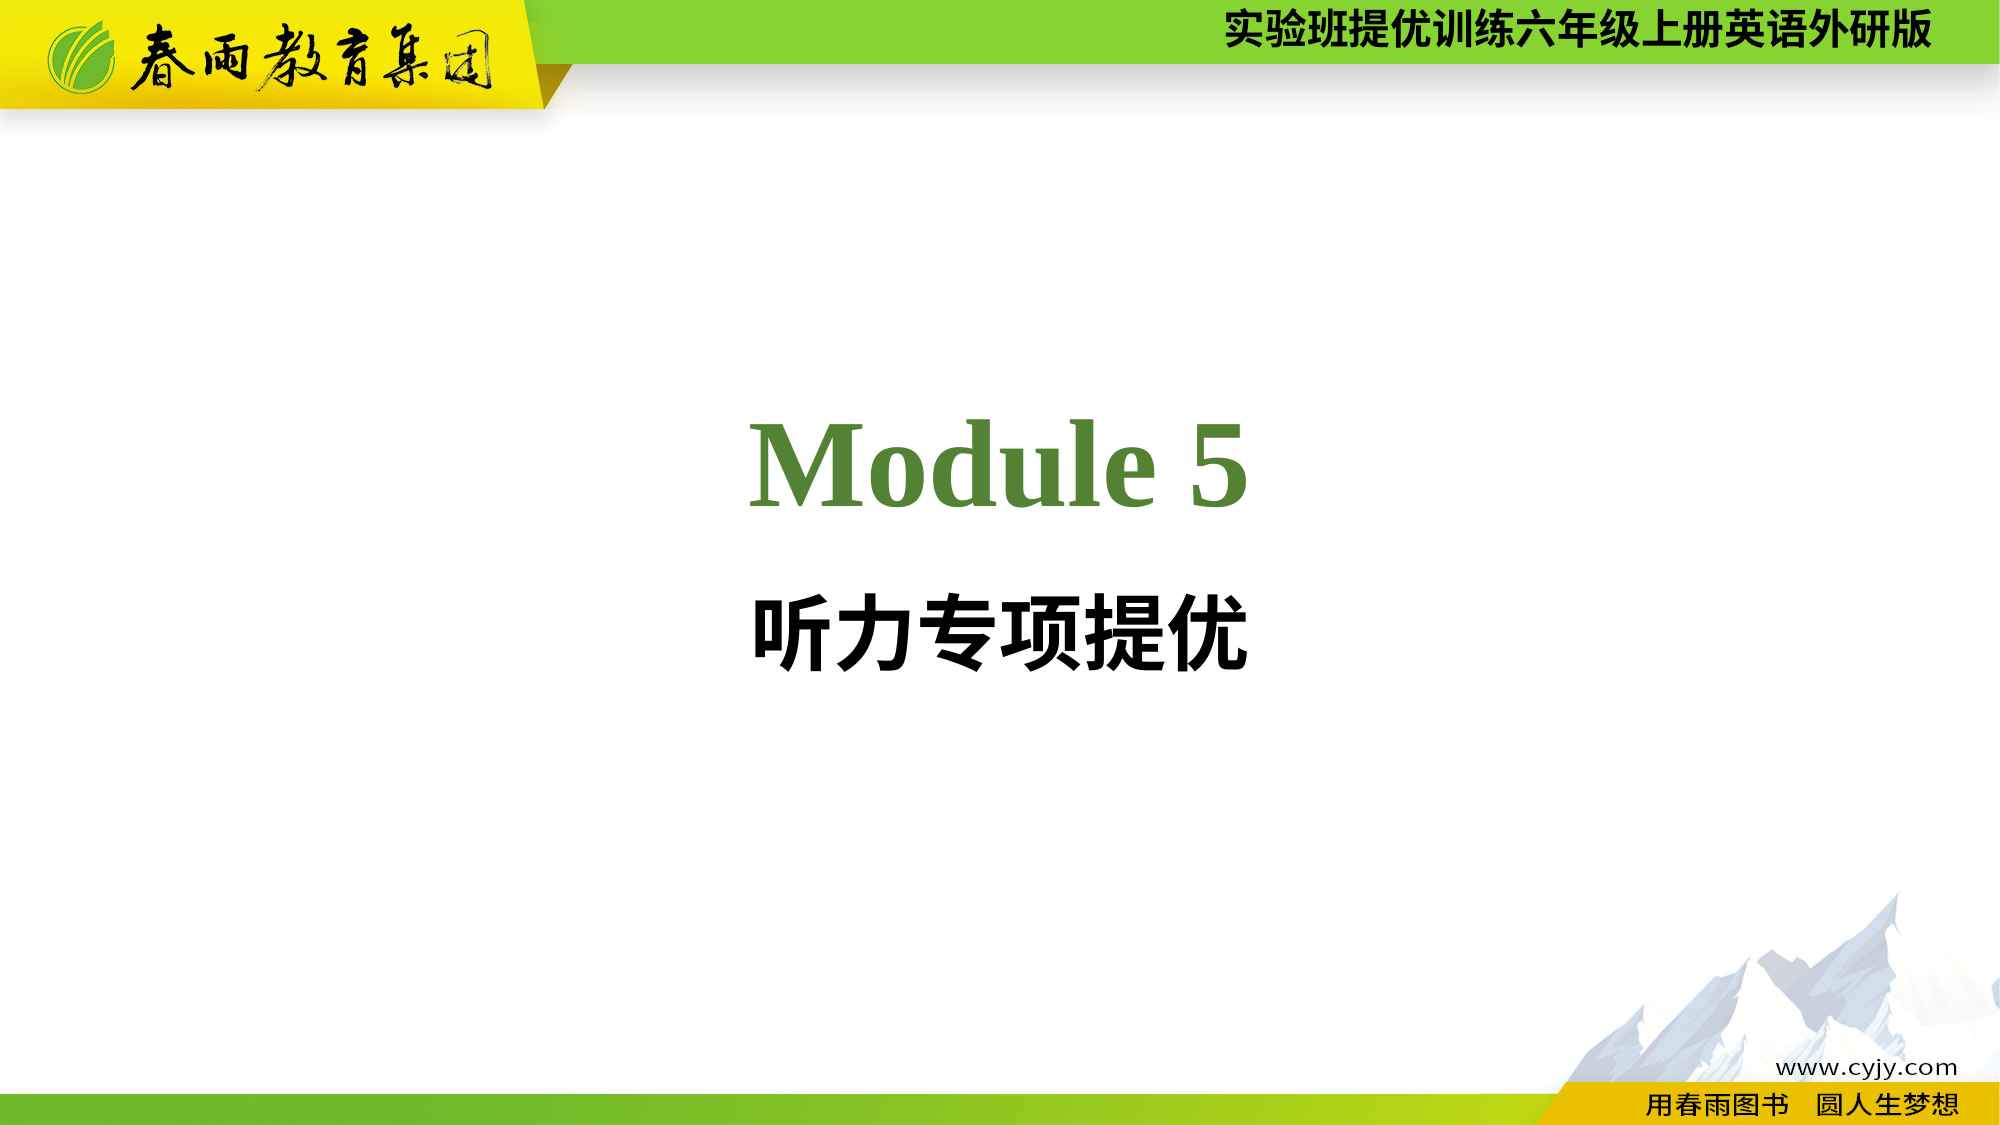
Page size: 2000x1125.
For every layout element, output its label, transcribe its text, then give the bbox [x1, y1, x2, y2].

picture [0, 0, 2000, 298]
text_box Module 5 听力专项提优 [0, 298, 2000, 689]
picture [0, 689, 2000, 1125]
